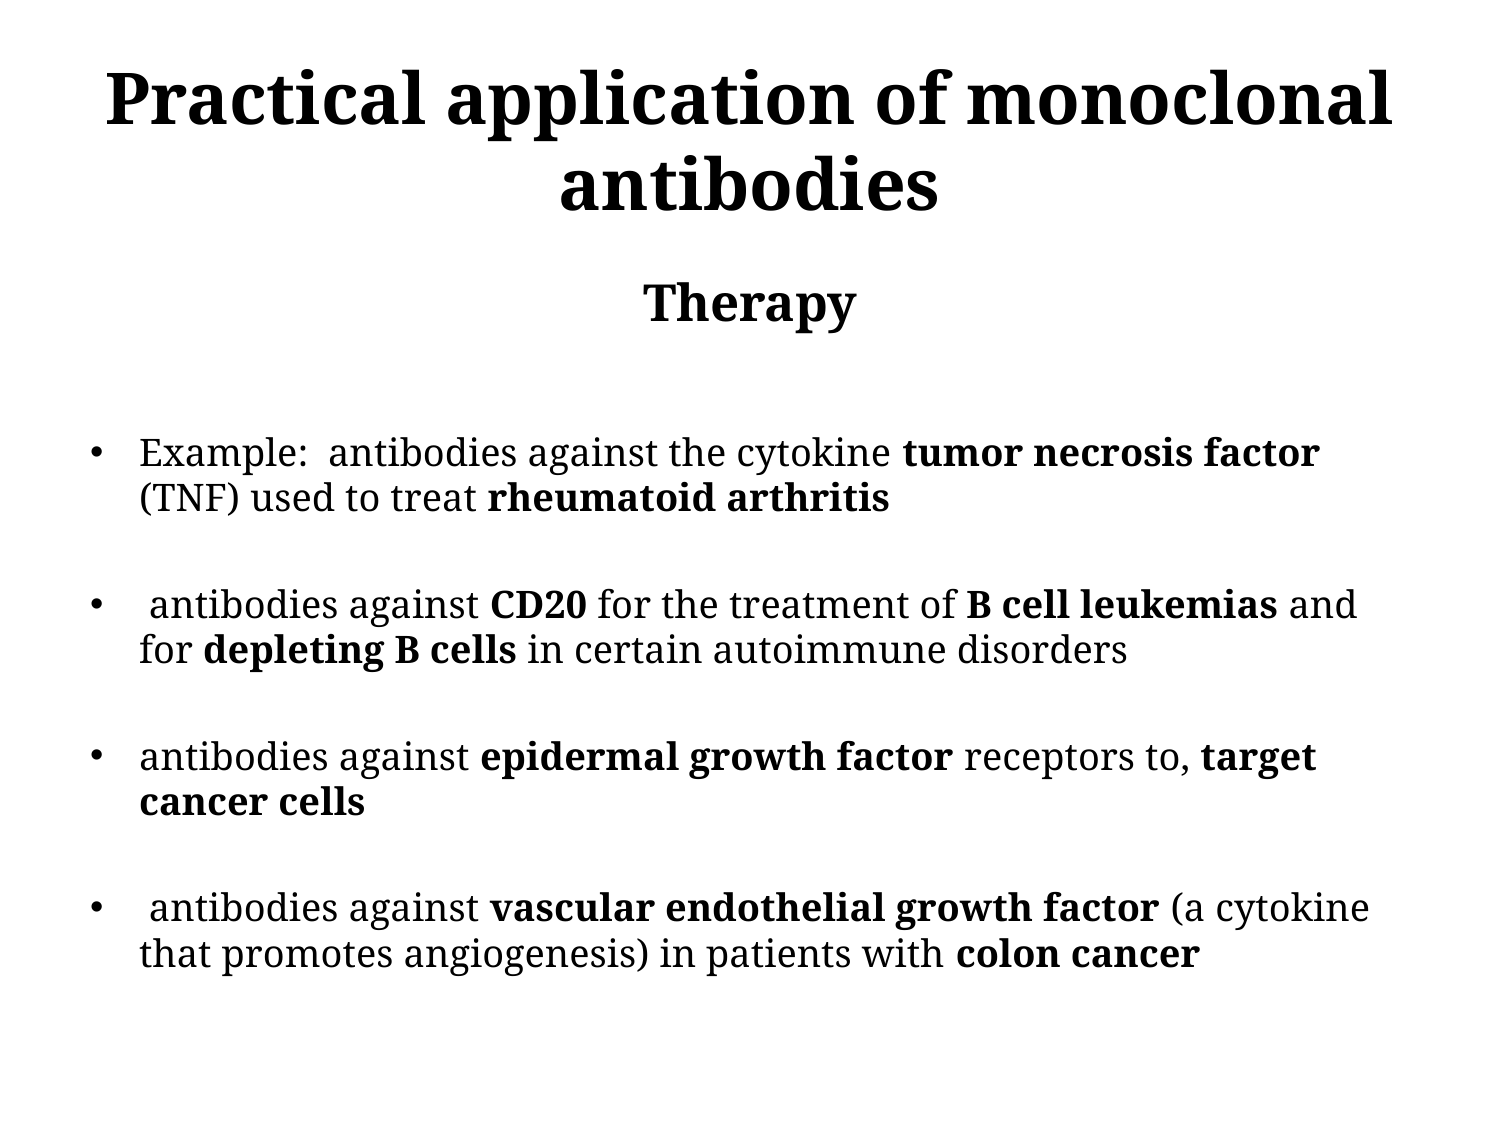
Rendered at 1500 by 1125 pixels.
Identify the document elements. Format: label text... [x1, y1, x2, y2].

title Practical application of monoclonal antibodies [75, 45, 1425, 233]
list Therapy Example: antibodies against the cytokine tumor necrosis factor (TNF) used to treat rheumatoid arthritis antibodies against CD20 for the treatment of B cell leukemias and for depleting B cells in certain autoimmune disorders antibodies against epidermal growth factor receptors to, target cancer cells antibodies against vascular endothelial growth factor (a cytokine that promotes angiogenesis) in patients with colon cancer [75, 262, 1425, 1005]
